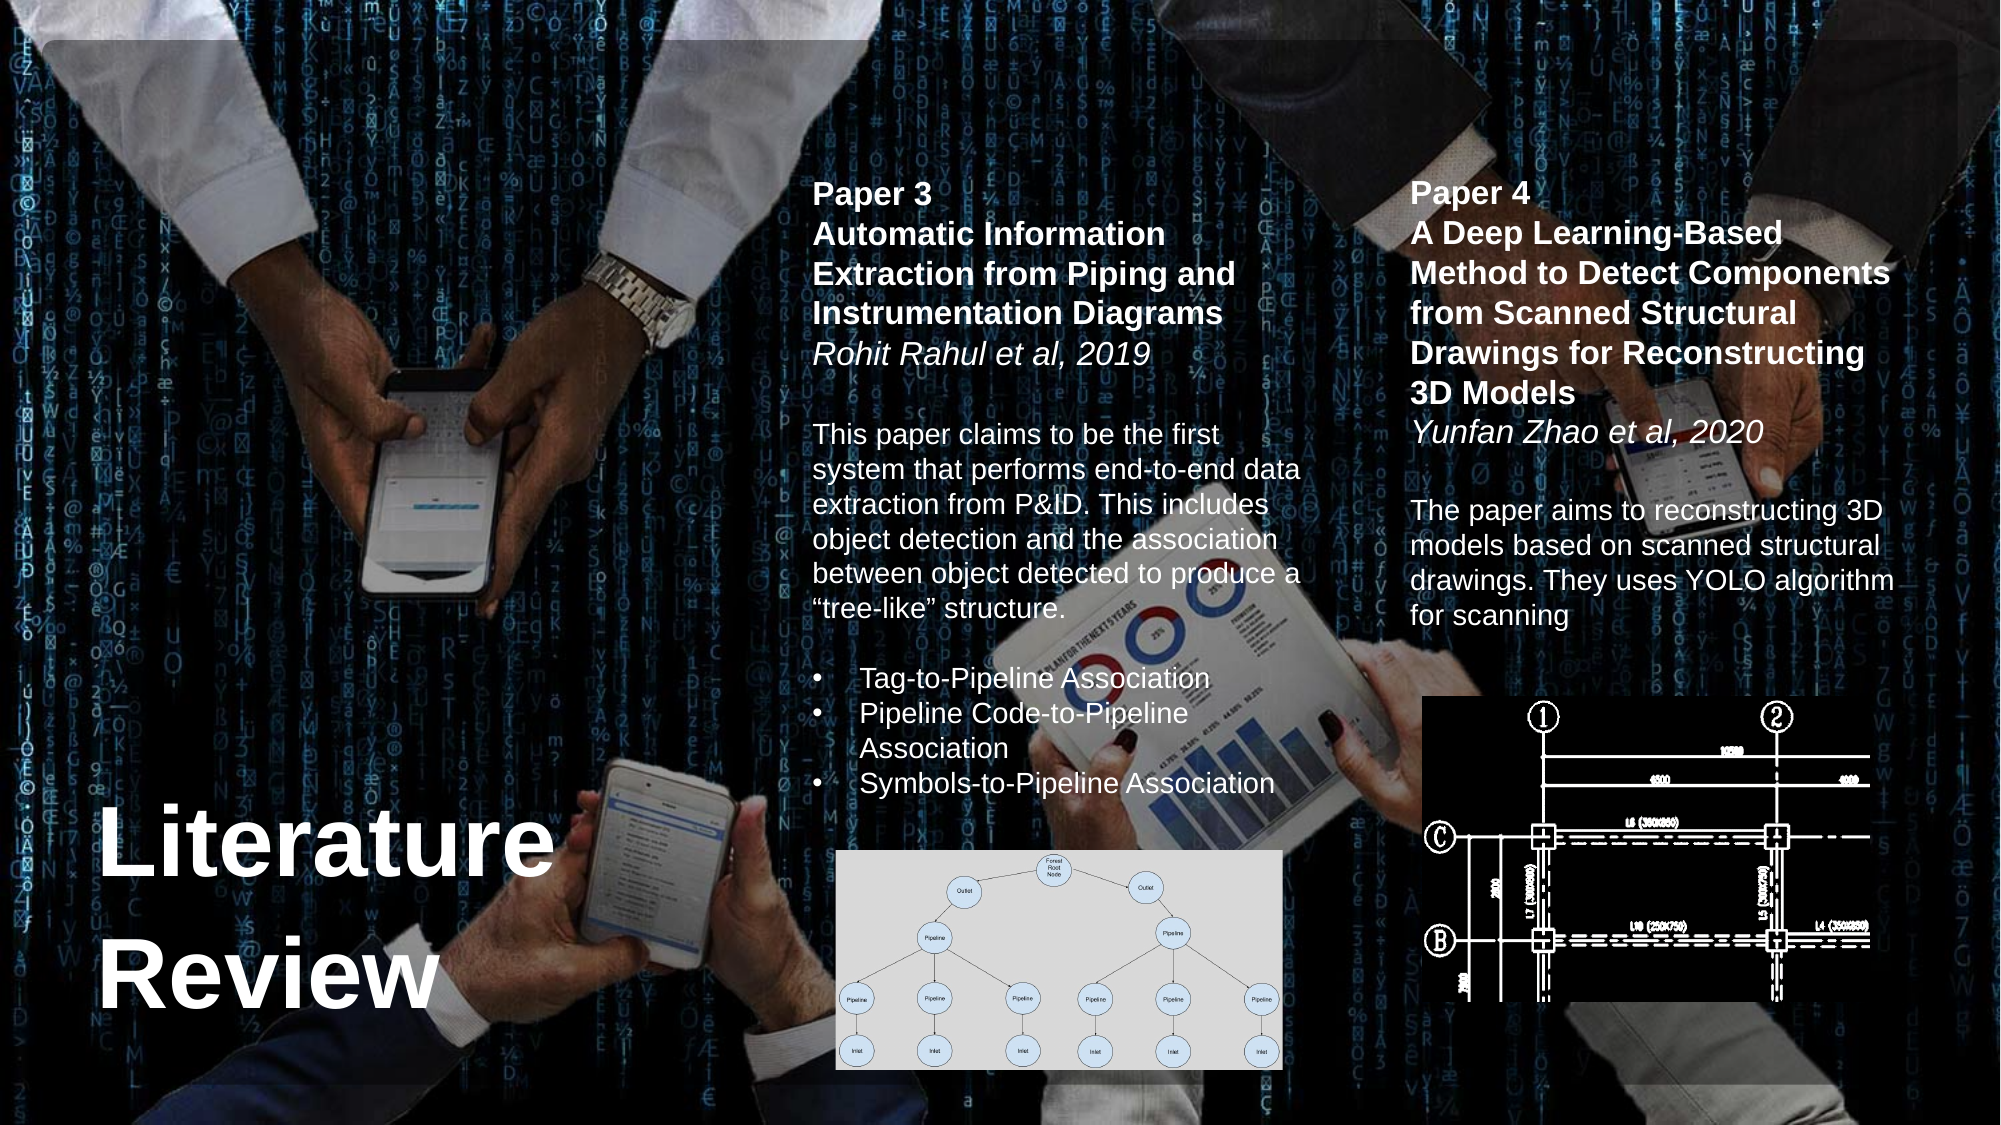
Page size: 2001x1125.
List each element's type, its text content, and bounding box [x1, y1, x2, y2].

text_box [41, 39, 1959, 1086]
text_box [1395, 163, 1919, 641]
text_box Literature Review [81, 748, 680, 1044]
picture [0, 0, 2001, 1125]
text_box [797, 164, 1321, 812]
